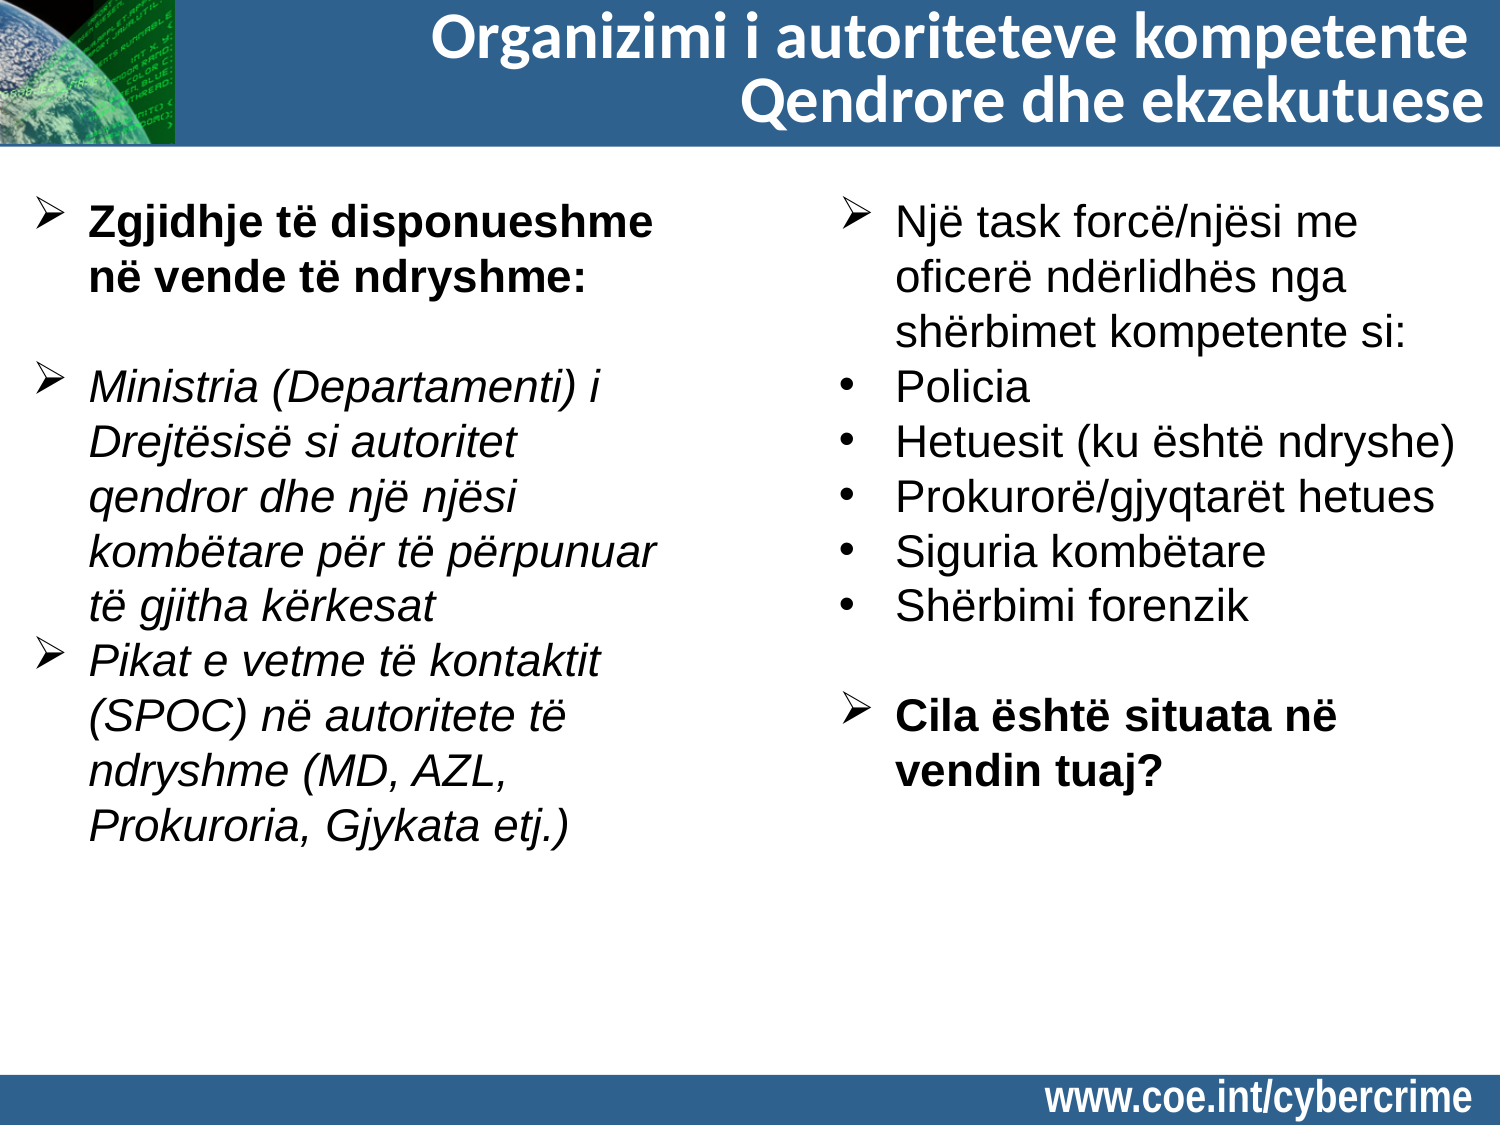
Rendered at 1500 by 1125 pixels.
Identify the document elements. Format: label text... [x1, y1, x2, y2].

text_box Organizimi i autoriteteve kompetente Qendrore dhe ekzekutuese [177, 0, 1500, 149]
text_box Një task forcë/njësi me oficerë ndërlidhës nga shërbimet kompetente si: Policia Hetuesit (ku është ndryshe) Prokurorë/gjyqtarët hetues Siguria kombëtare Shërbimi forenzik Cila është situata në vendin tuaj? [824, 183, 1500, 859]
text_box Zgjidhje të disponueshme në vende të ndryshme: Ministria (Departamenti) i Drejtësisë si autoritet qendror dhe një njësi kombëtare për të përpunuar të gjitha kërkesat Pikat e vetme të kontaktit (SPOC) në autoritete të ndryshme (MD, AZL, Prokuroria, Gjykata etj.) [17, 183, 701, 859]
picture [0, 0, 175, 144]
text_box www.coe.int/cybercrime [1030, 1059, 1500, 1125]
text_box [0, 1073, 1030, 1125]
